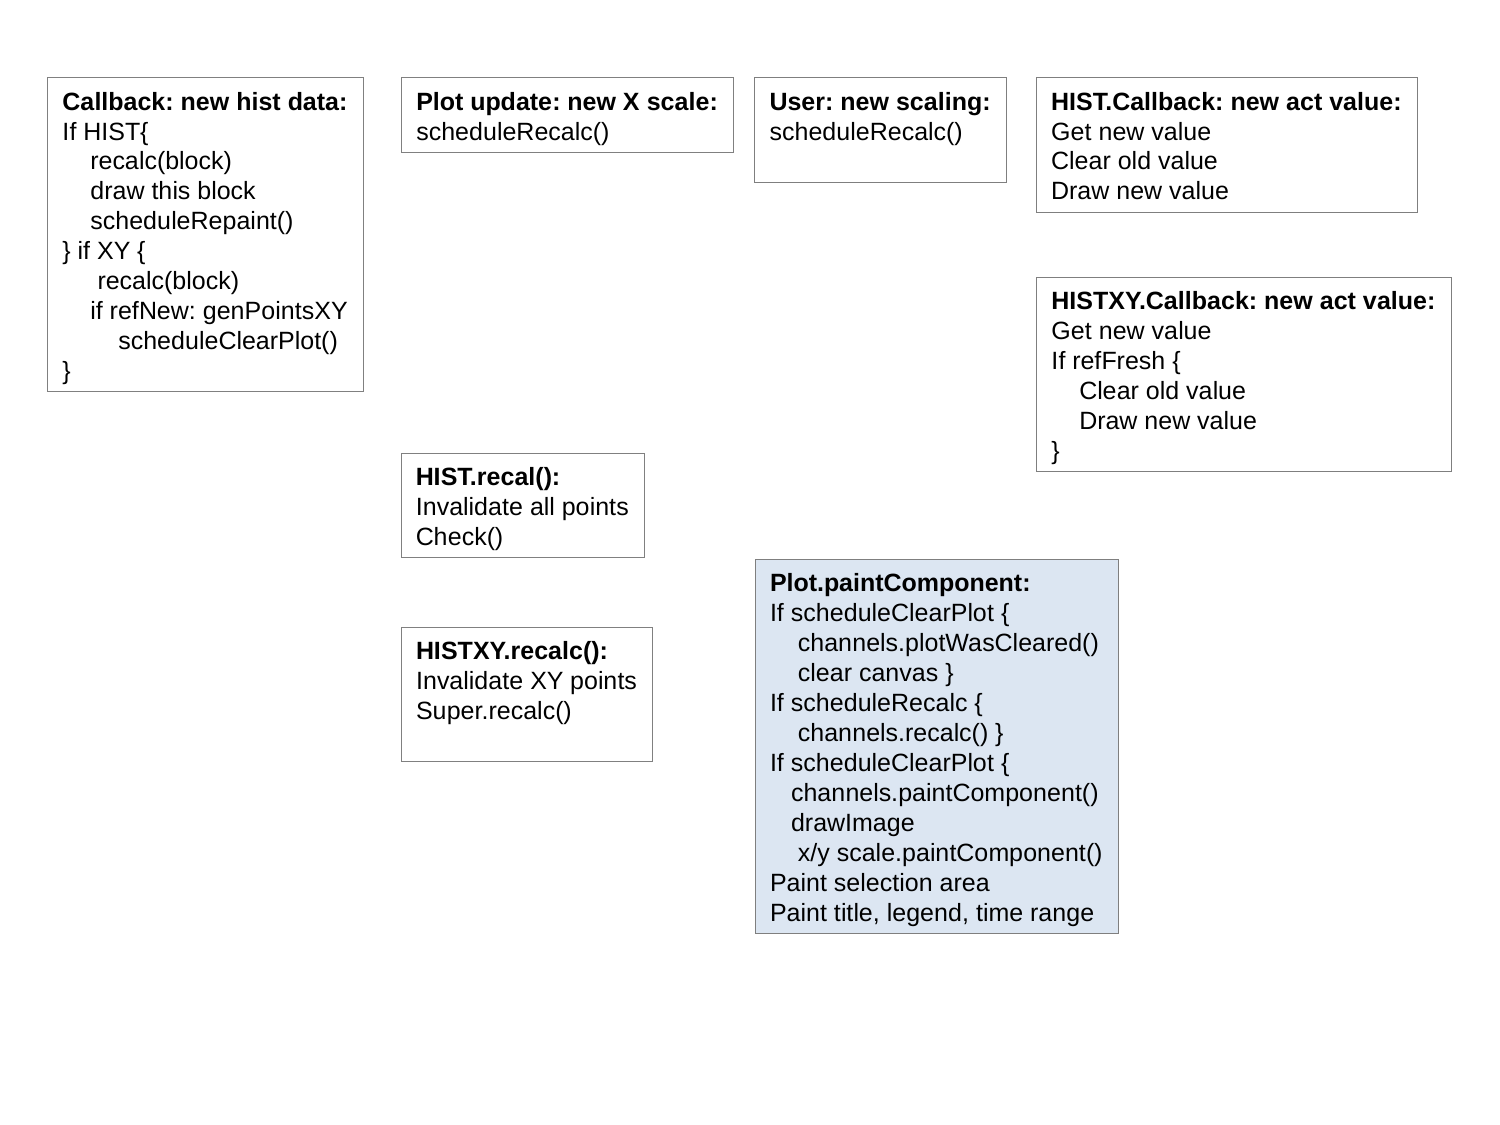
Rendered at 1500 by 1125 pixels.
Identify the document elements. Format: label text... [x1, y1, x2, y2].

text_box Plot.paintComponent: If scheduleClearPlot { channels.plotWasCleared() clear canvas } If scheduleRecalc { channels.recalc() } If scheduleClearPlot { channels.paintComponent() drawImage x/y scale.paintComponent() Paint selection area Paint title, legend, time range [755, 559, 1119, 934]
text_box HISTXY.recalc(): Invalidate XY points Super.recalc() [401, 627, 653, 762]
text_box User: new scaling: scheduleRecalc() [754, 77, 1007, 183]
text_box HIST.Callback: new act value: Get new value Clear old value Draw new value [1036, 77, 1418, 213]
text_box HIST.recal(): Invalidate all points Check() [401, 453, 645, 558]
text_box Plot update: new X scale: scheduleRecalc() [401, 77, 734, 153]
text_box Callback: new hist data: If HIST{ recalc(block) draw this block scheduleRepaint() } if XY { recalc(block) if refNew: genPointsXY scheduleClearPlot() } [47, 77, 364, 392]
text_box HISTXY.Callback: new act value: Get new value If refFresh { Clear old value Draw new value } [1036, 277, 1452, 472]
